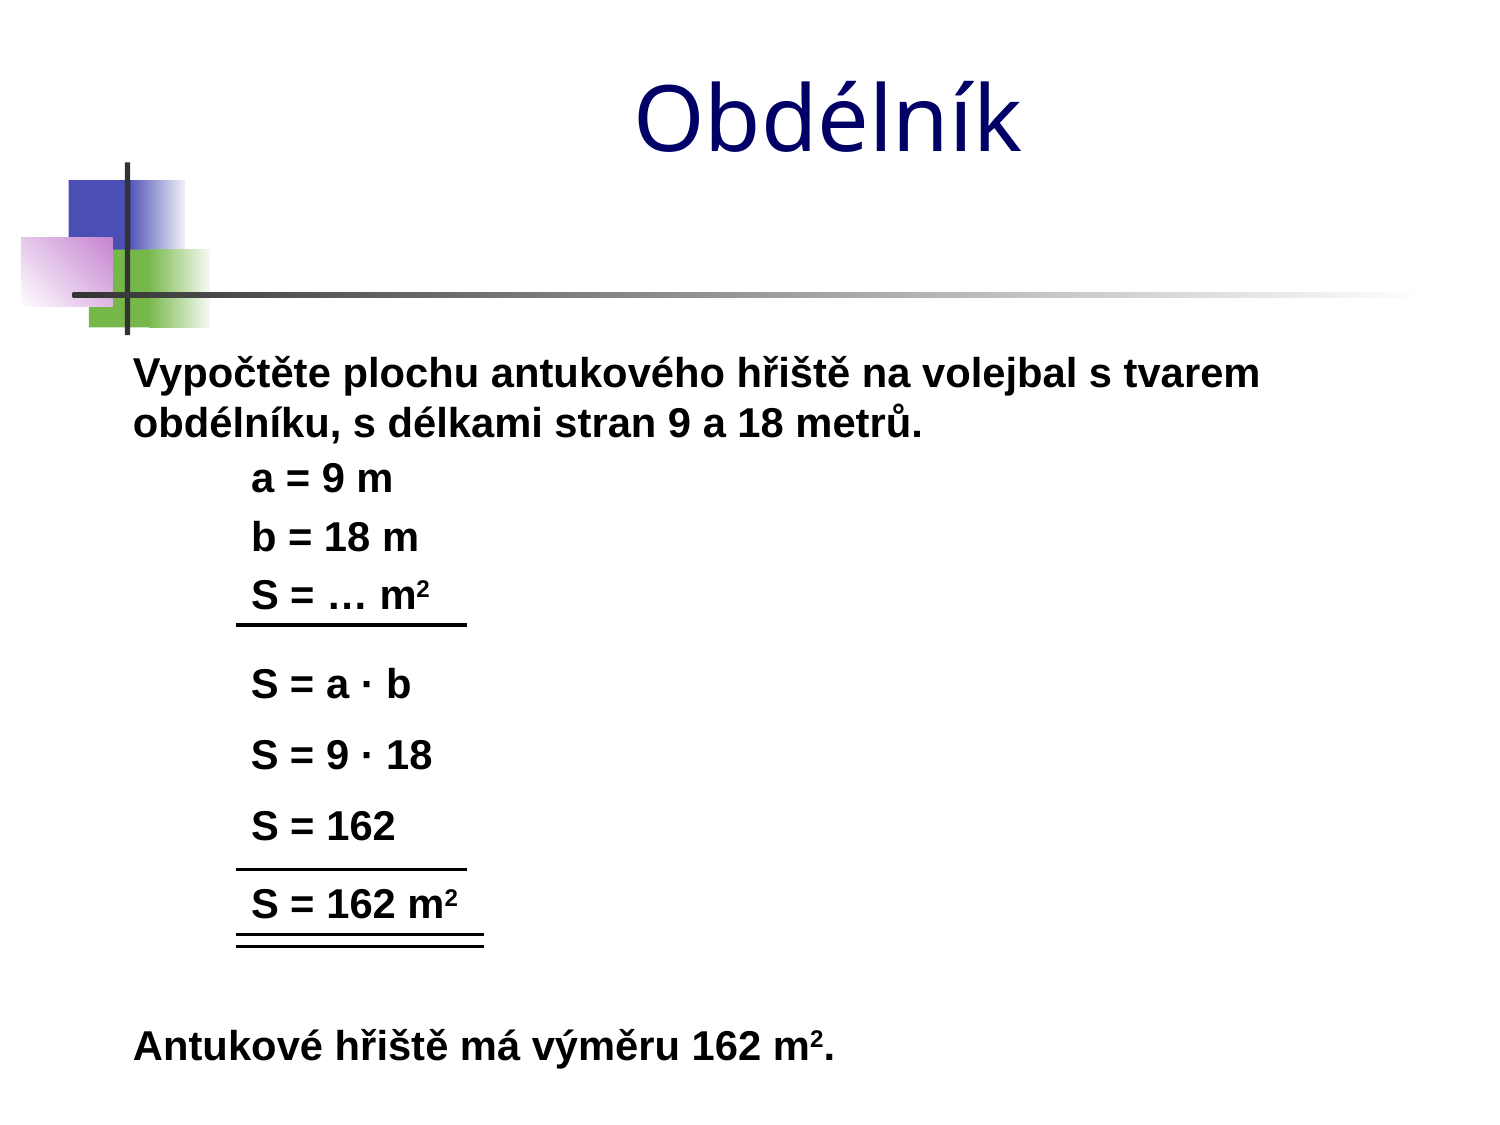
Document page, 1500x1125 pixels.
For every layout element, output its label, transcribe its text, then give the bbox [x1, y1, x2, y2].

text_box S = 162 [236, 791, 508, 857]
title Obdélník [188, 34, 1468, 276]
text_box b = 18 m [236, 501, 508, 567]
text_box S = 9 · 18 [236, 720, 573, 786]
text_box Vypočtěte plochu antukového hřiště na volejbal s tvarem obdélníku, s délkami stran 9 a 18 metrů. [118, 338, 1312, 453]
text_box a = 9 m [236, 442, 508, 501]
text_box S = … m2 [236, 567, 508, 626]
text_box S = a · b [236, 649, 538, 715]
text_box S = 162 m2 [236, 869, 508, 935]
text_box Antukové hřiště má výměru 162 m2. [118, 1011, 1188, 1077]
